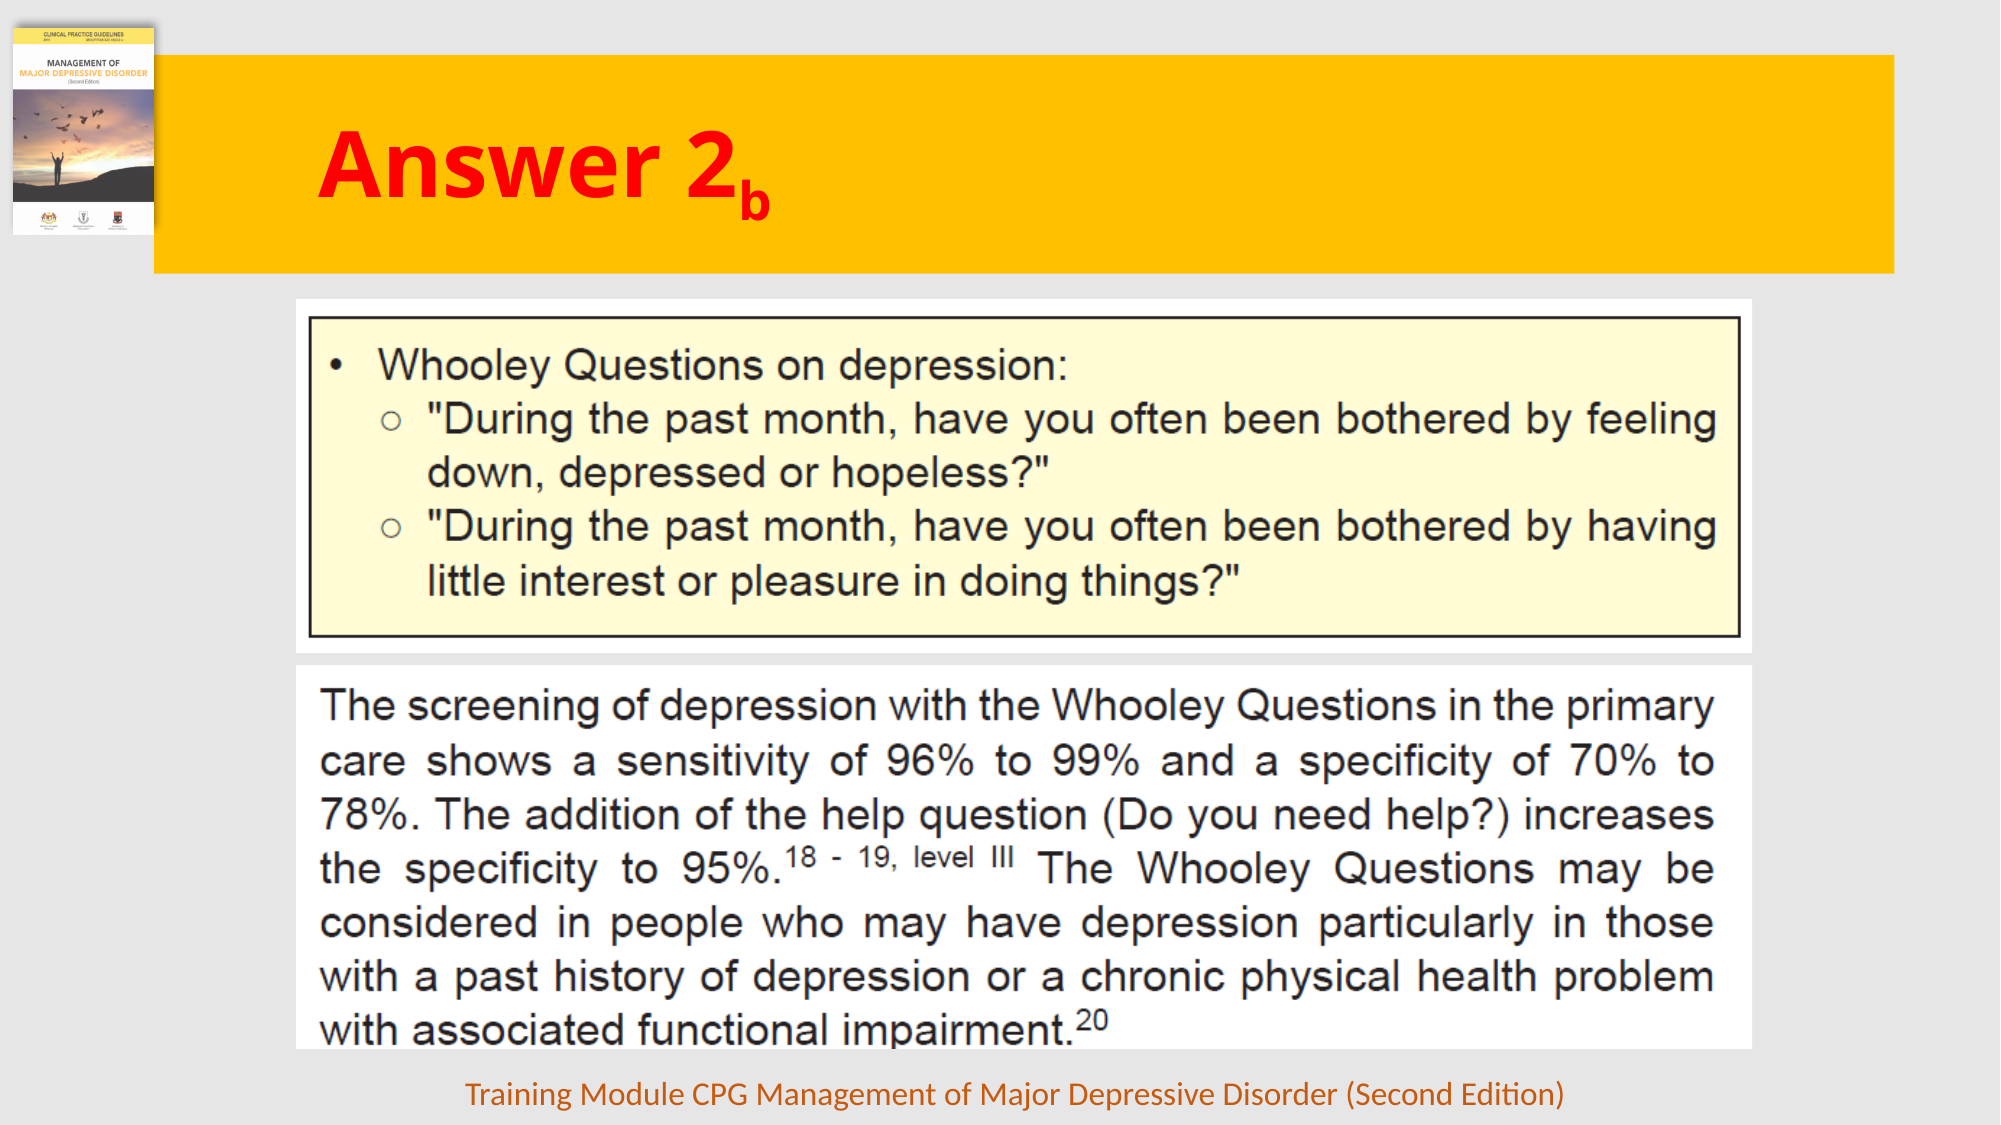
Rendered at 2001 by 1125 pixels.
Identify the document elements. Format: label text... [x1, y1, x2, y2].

text_box Training Module CPG Management of Major Depressive Disorder (Second Edition) [450, 1065, 1832, 1120]
picture [296, 299, 1753, 653]
picture [13, 28, 154, 235]
title Answer 2b [153, 54, 1895, 274]
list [296, 665, 1753, 1049]
